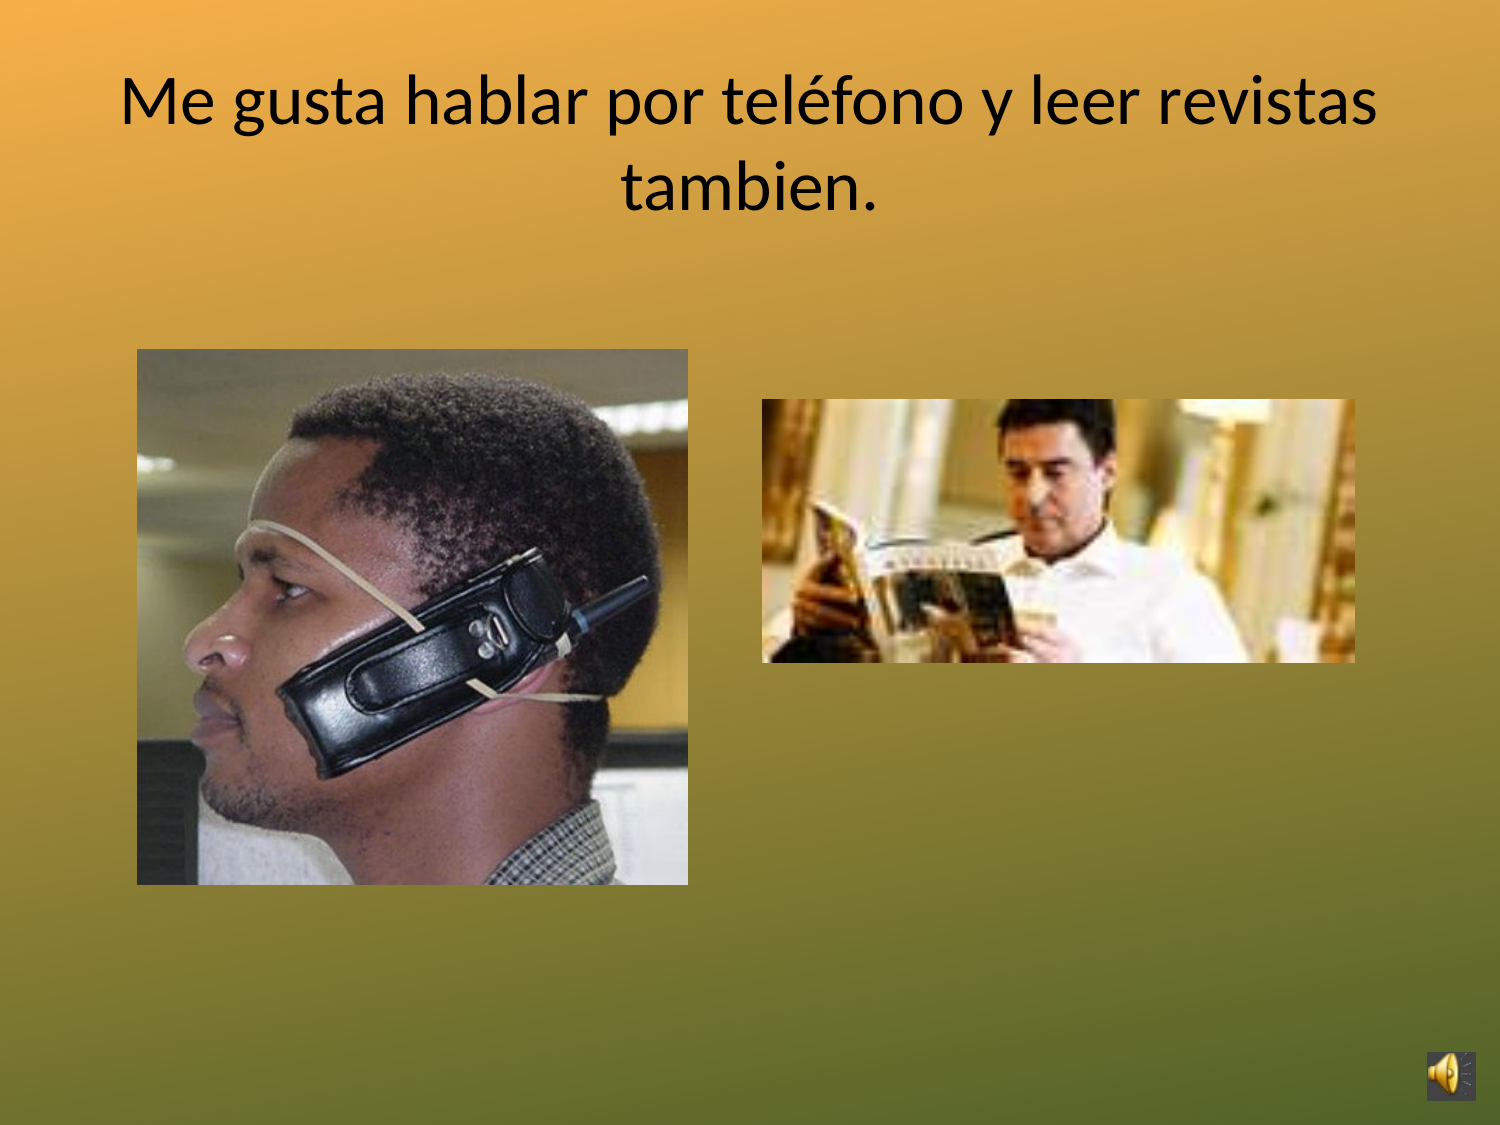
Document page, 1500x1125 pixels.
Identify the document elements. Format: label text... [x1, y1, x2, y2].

picture [762, 399, 1355, 663]
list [137, 349, 688, 885]
title Me gusta hablar por teléfono y leer revistas tambien. [75, 45, 1425, 233]
picture [1426, 1051, 1477, 1102]
